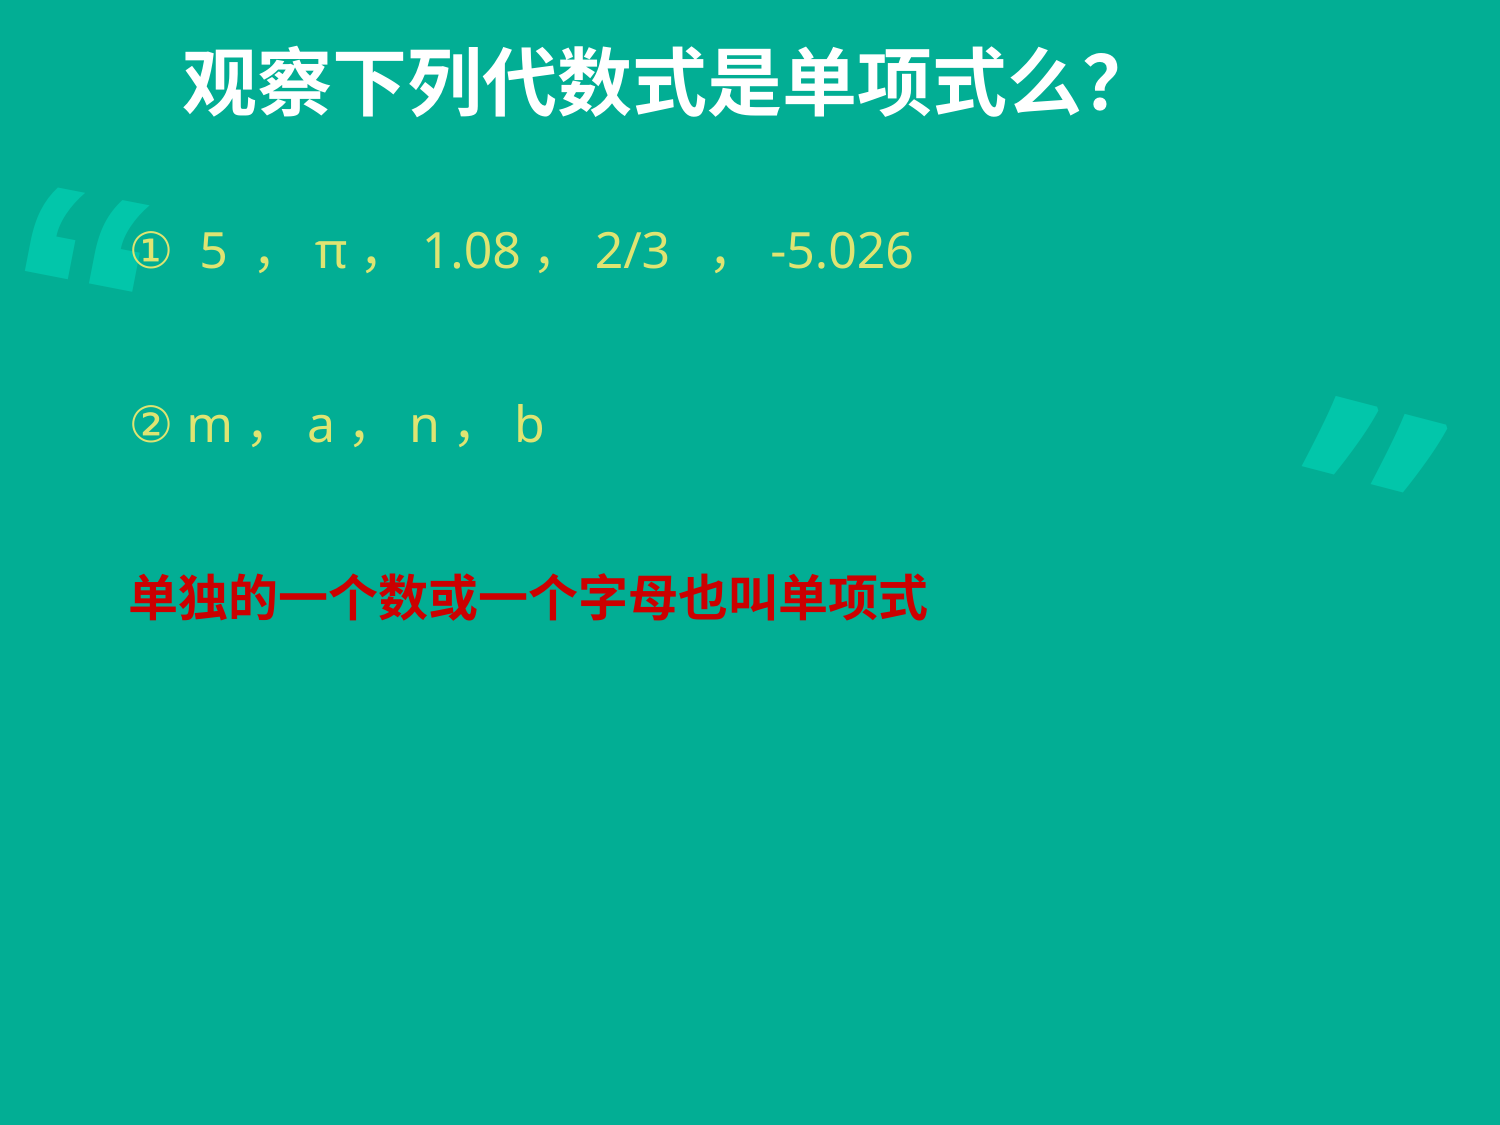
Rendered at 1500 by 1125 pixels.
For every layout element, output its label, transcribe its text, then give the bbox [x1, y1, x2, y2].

list ① 5 ，π，1.08，2/3 ，-5.026 ② m，a，n，b 单独的一个数或一个字母也叫单项式 [102, 204, 1426, 1043]
title 观察下列代数式是单项式么？ [167, 28, 1333, 144]
